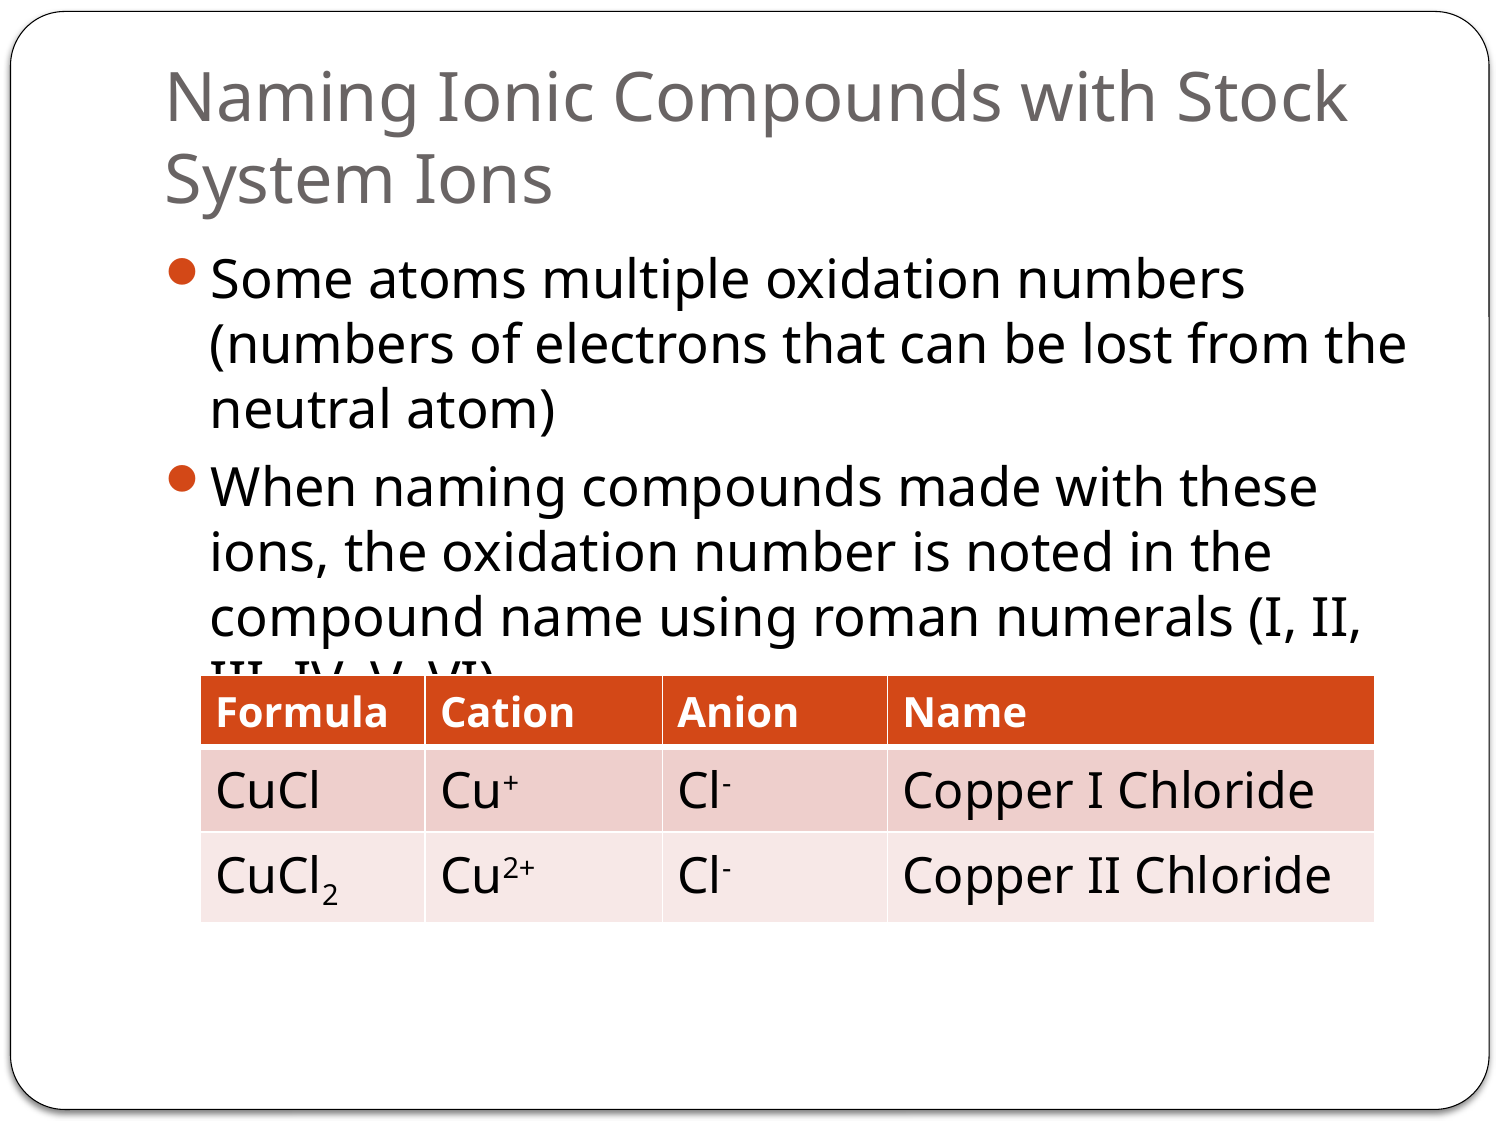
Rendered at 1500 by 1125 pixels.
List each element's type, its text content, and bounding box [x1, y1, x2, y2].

title Naming Ionic Compounds with Stock System Ions [150, 45, 1425, 233]
table_header Formula [201, 676, 424, 744]
table_cell Copper I Chloride [888, 750, 1374, 831]
list Some atoms multiple oxidation numbers (numbers of electrons that can be lost from the neutral atom) When naming compounds made with these ions, the oxidation number is noted in the compound name using roman numerals (I, II, III, IV, V, VI) [150, 237, 1425, 988]
table_cell Cl- [663, 750, 887, 831]
table_header Cation [426, 676, 662, 744]
table_header Anion [663, 676, 887, 744]
table_header Name [888, 676, 1374, 744]
table_cell CuCl2 [201, 833, 424, 922]
table_cell Cu+ [426, 750, 662, 831]
table_cell Copper II Chloride [888, 833, 1374, 922]
table_cell CuCl [201, 750, 424, 831]
table_cell Cl- [663, 833, 887, 922]
table_cell Cu2+ [426, 833, 662, 922]
